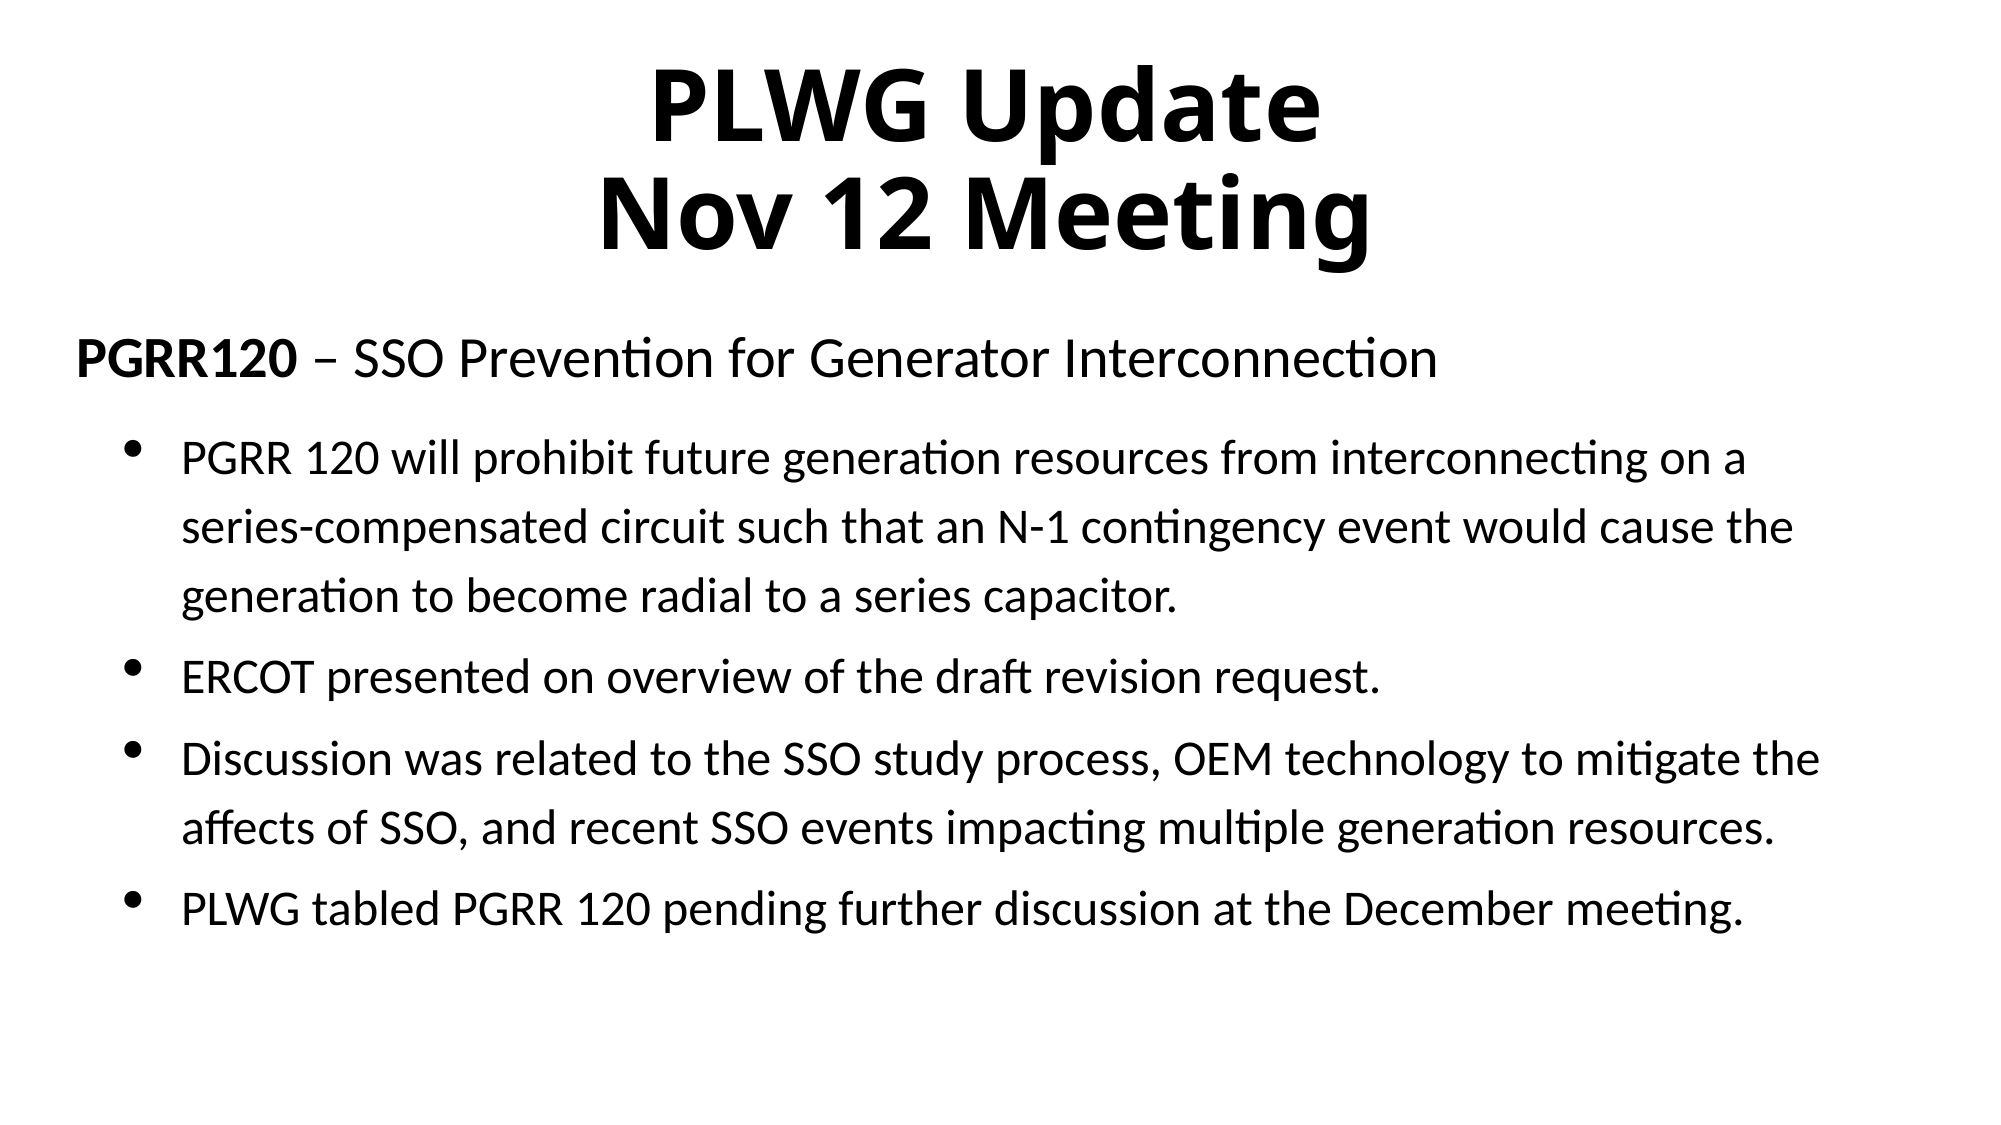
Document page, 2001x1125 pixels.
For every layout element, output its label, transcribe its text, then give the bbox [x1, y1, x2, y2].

title PLWG Update Nov 12 Meeting [506, 54, 1465, 272]
list PGRR120 – SSO Prevention for Generator Interconnection PGRR 120 will prohibit future generation resources from interconnecting on a series-compensated circuit such that an N-1 contingency event would cause the generation to become radial to a series capacitor. ERCOT presented on overview of the draft revision request. Discussion was related to the SSO study process, OEM technology to mitigate the affects of SSO, and recent SSO events impacting multiple generation resources. PLWG tabled PGRR 120 pending further discussion at the December meeting. [60, 319, 1906, 947]
